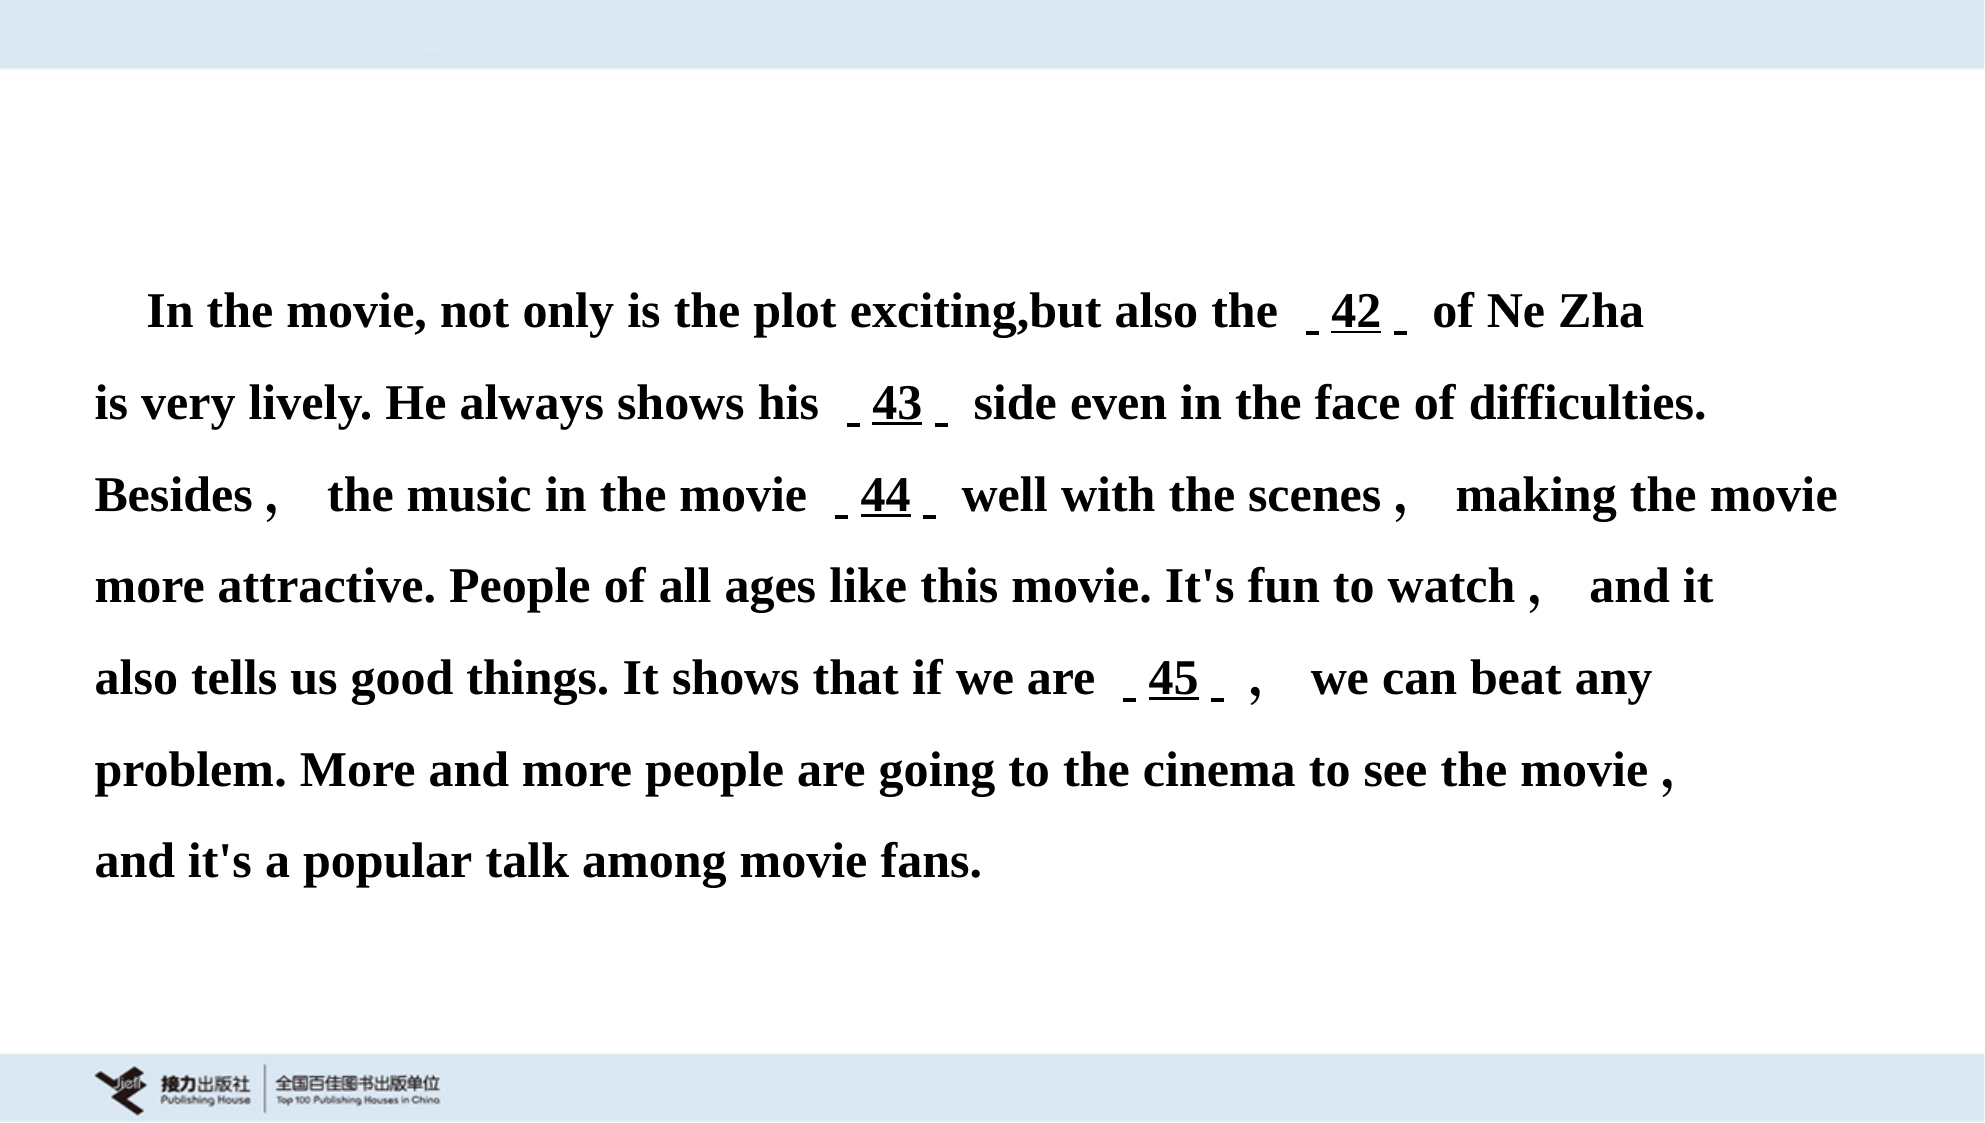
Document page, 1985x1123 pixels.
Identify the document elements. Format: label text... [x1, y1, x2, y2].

text_box In the movie, not only is the plot exciting,but also the . .42. . of Ne Zha is very lively. He always shows his . .43. . side even in the face of difficulties. Besides，the music in the movie . .44. . well with the scenes，making the movie more attractive. People of all ages like this movie. It's fun to watch，and it also tells us good things. It shows that if we are . .45. .，we can beat any problem. More and more people are going to the cinema to see the movie， and it's a popular talk among movie fans. [94, 246, 1892, 888]
picture [0, 0, 1985, 1122]
